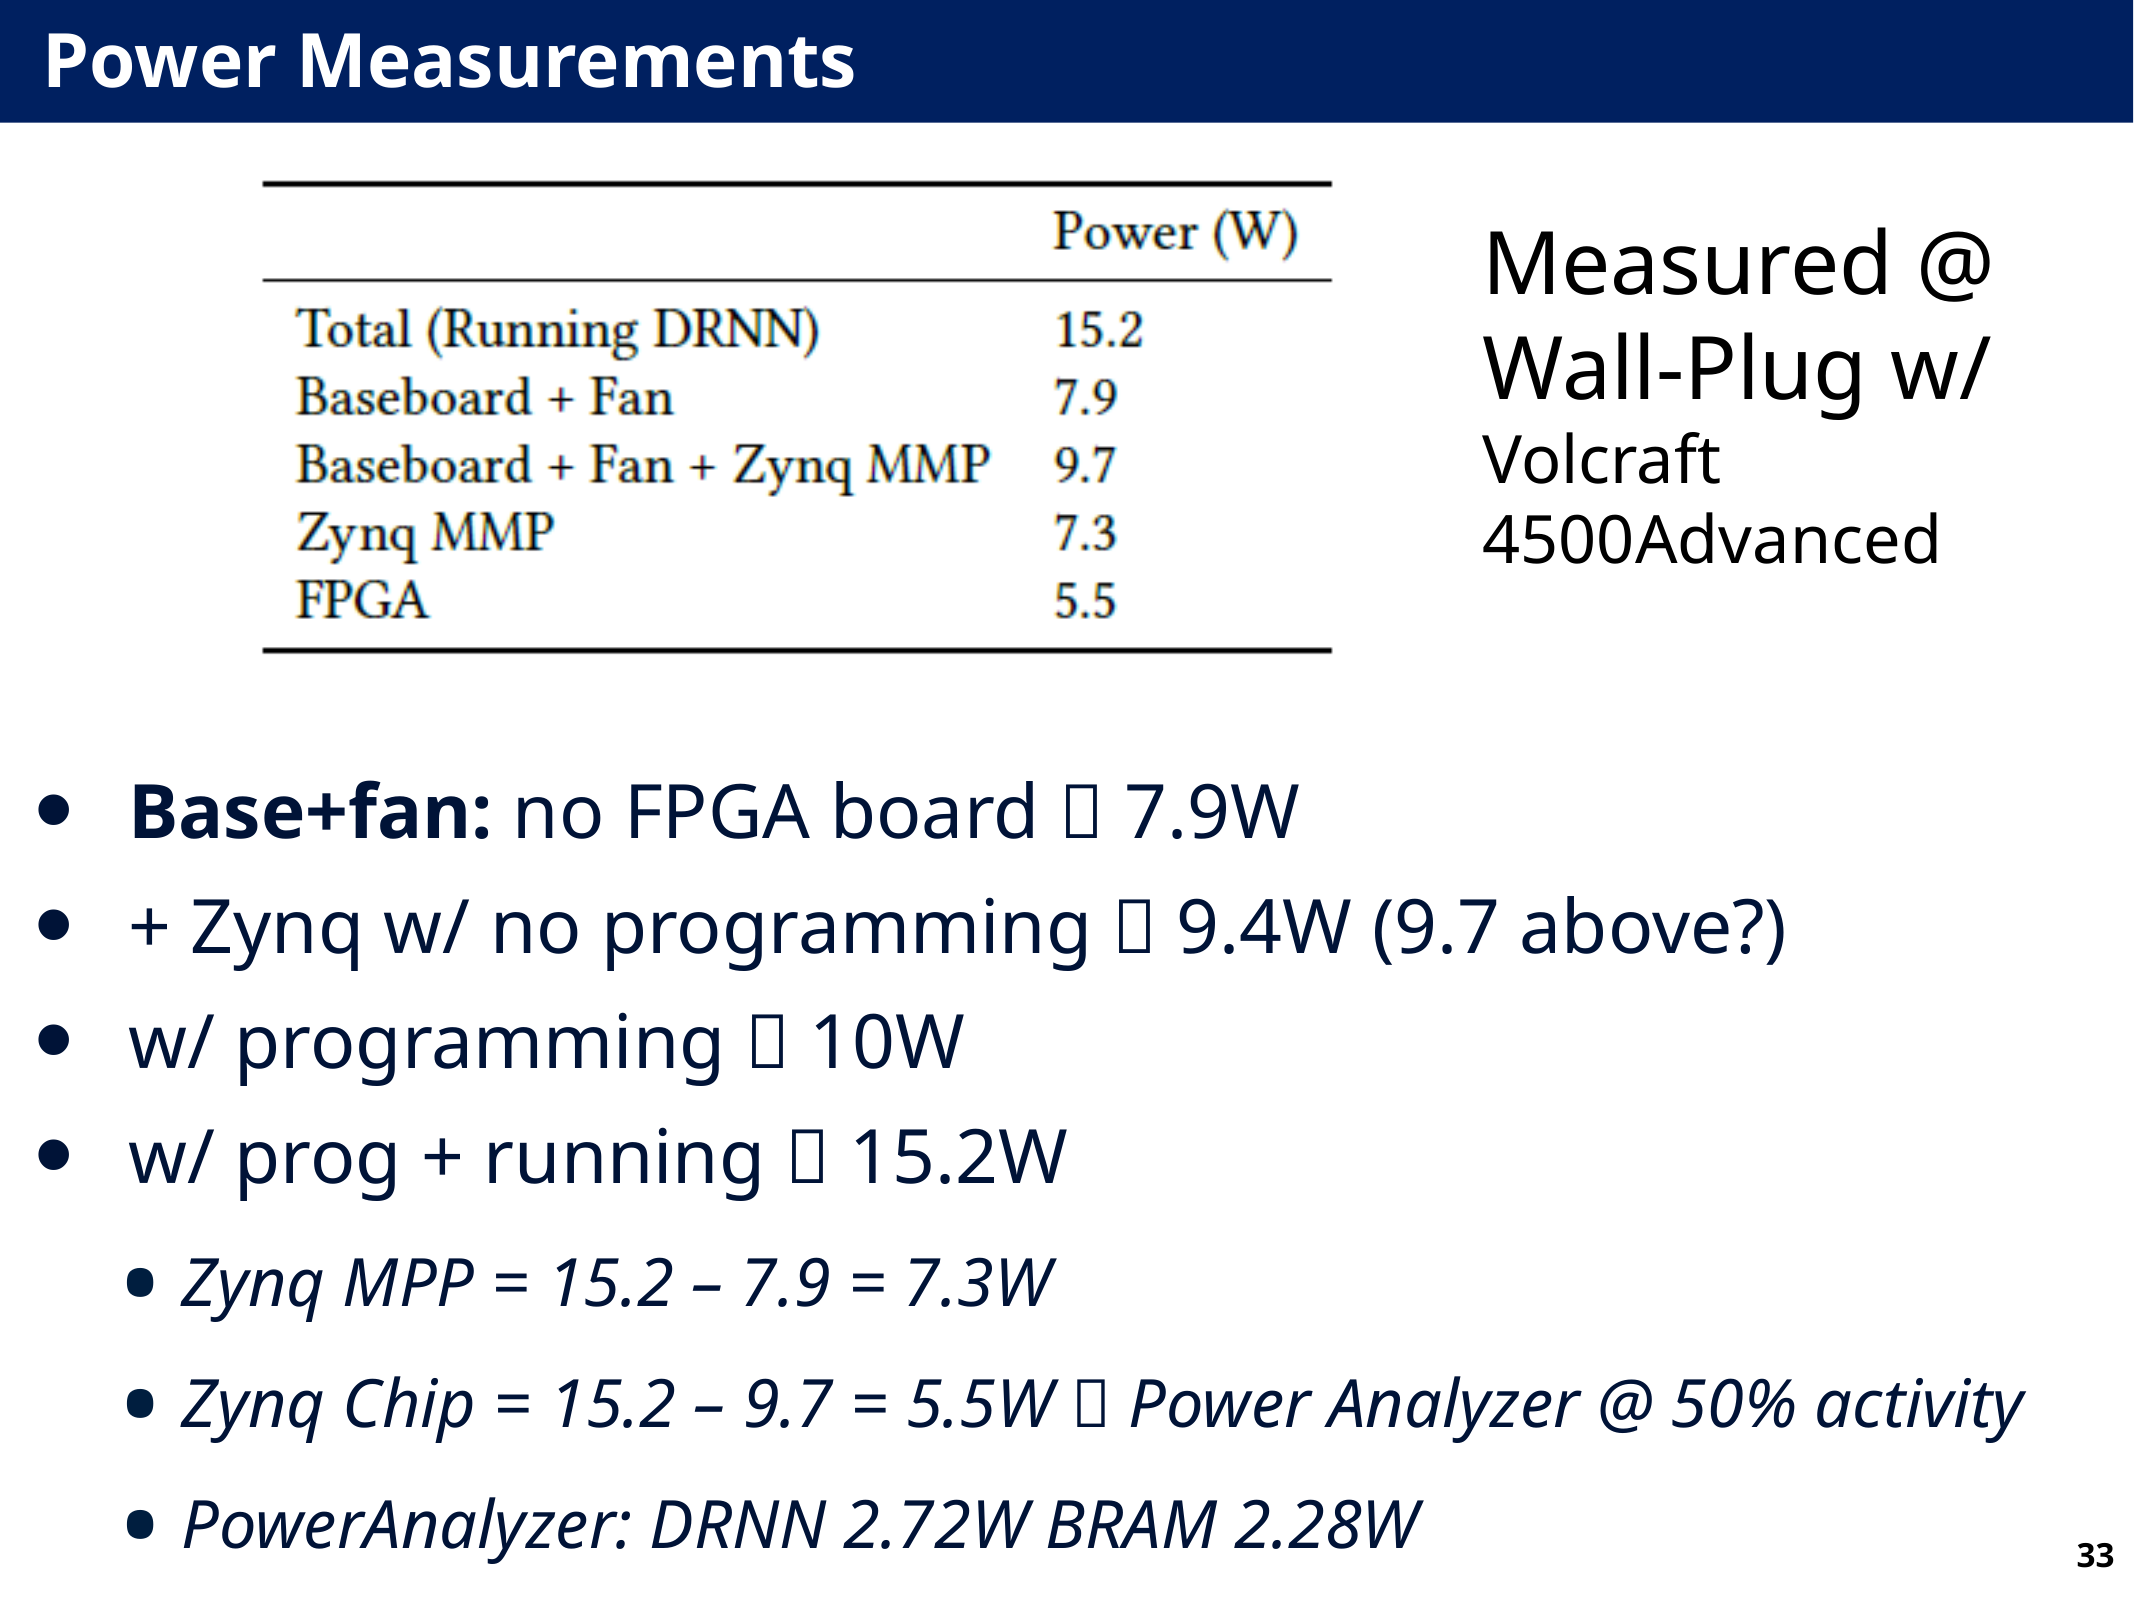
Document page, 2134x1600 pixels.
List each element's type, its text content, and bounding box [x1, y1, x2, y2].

slide_number 33 [1632, 1514, 2130, 1600]
picture [250, 155, 1395, 682]
title Power Measurements [0, 0, 2134, 123]
text_box Measured @ Wall-Plug w/ Volcraft 4500Advanced [1467, 199, 2112, 690]
list Base+fan: no FPGA board  7.9W + Zynq w/ no programming  9.4W (9.7 above?) w/ programming  10W w/ prog + running  15.2W Zynq MPP = 15.2 – 7.9 = 7.3W Zynq Chip = 15.2 – 9.7 = 5.5W  Power Analyzer @ 50% activity PowerAnalyzer: DRNN 2.72W BRAM 2.28W [34, 763, 2112, 1401]
